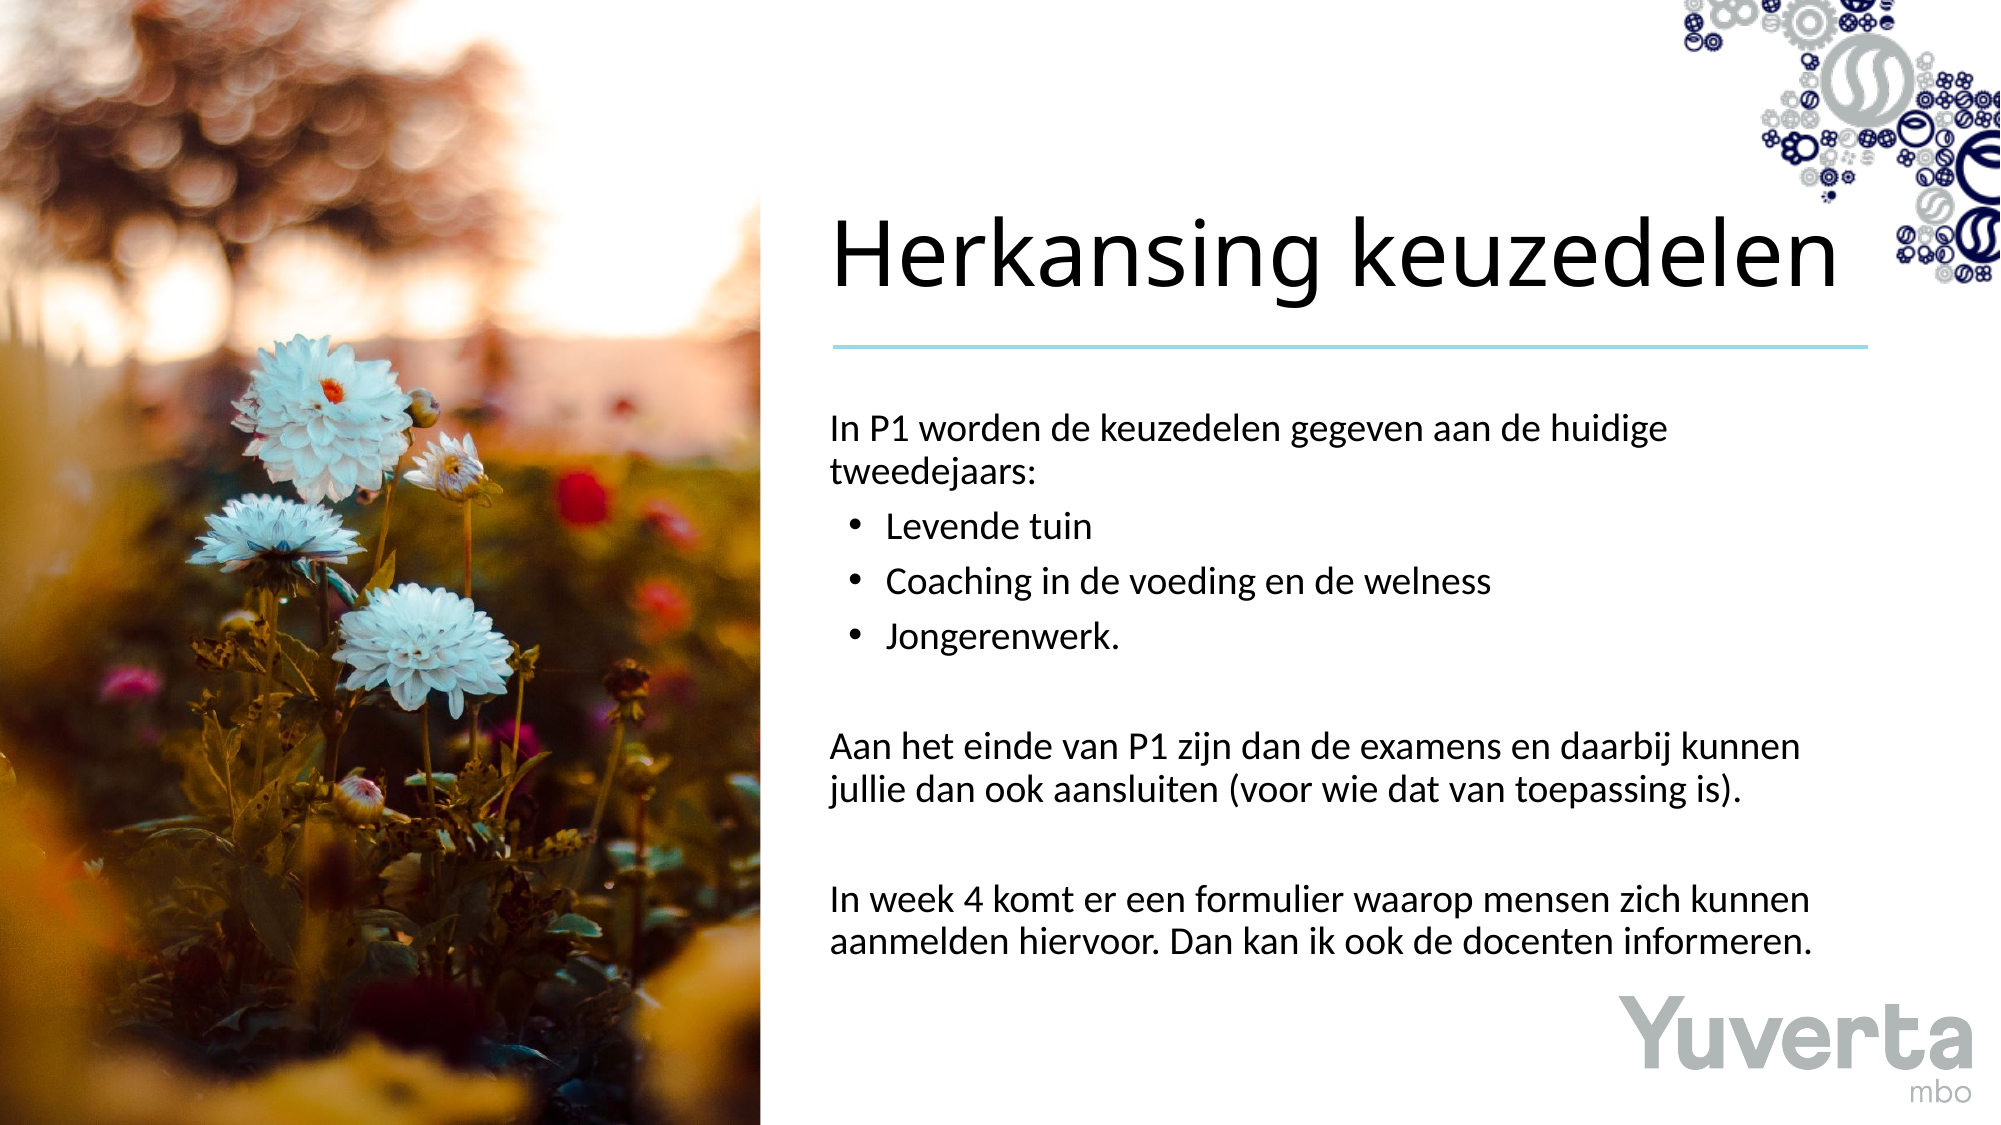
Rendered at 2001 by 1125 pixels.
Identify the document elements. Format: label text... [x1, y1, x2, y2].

title Herkansing keuzedelen [814, 103, 1895, 315]
picture [0, 0, 2000, 1125]
text_box In P1 worden de keuzedelen gegeven aan de huidige tweedejaars: Levende tuin Coaching in de voeding en de welness Jongerenwerk. Aan het einde van P1 zijn dan de examens en daarbij kunnen jullie dan ook aansluiten (voor wie dat van toepassing is). In week 4 komt er een formulier waarop mensen zich kunnen aanmelden hiervoor. Dan kan ik ook de docenten informeren. [814, 399, 1895, 1021]
